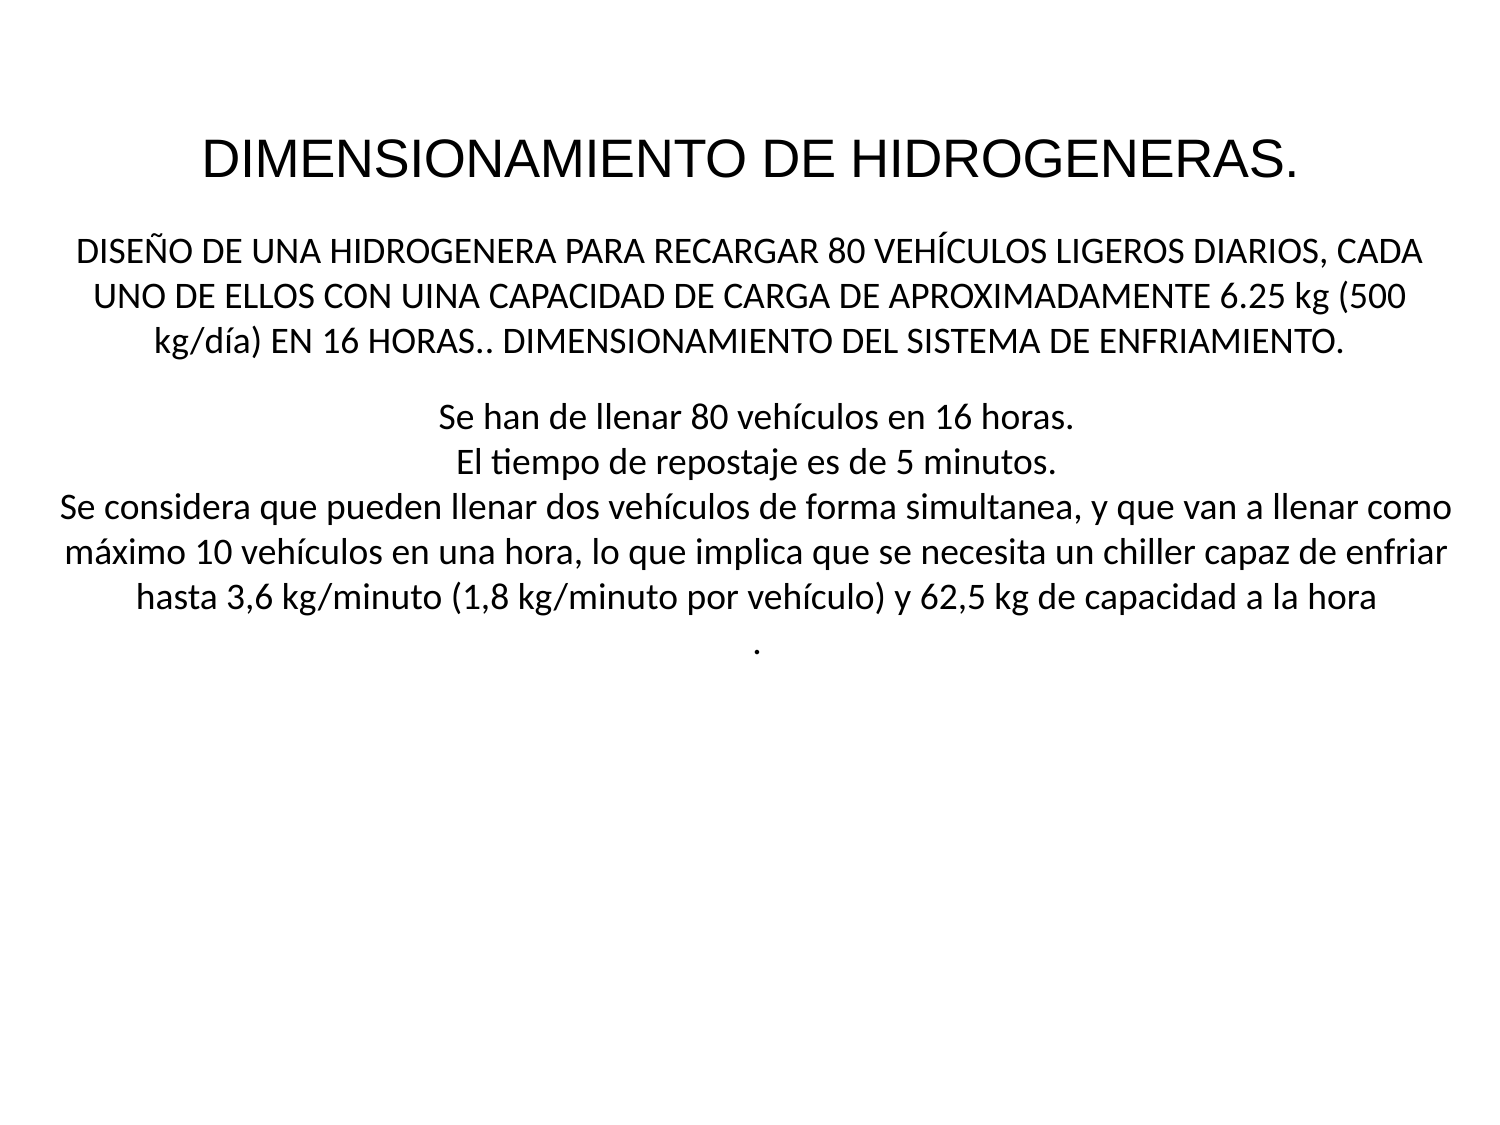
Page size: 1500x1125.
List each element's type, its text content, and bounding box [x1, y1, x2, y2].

text_box DIMENSIONAMIENTO DE HIDROGENERAS. [0, 130, 1500, 190]
text_box Se han de llenar 80 vehículos en 16 horas. El tiempo de repostaje es de 5 minutos. Se considera que pueden llenar dos vehículos de forma simultanea, y que van a llenar como máximo 10 vehículos en una hora, lo que implica que se necesita un chiller capaz de enfriar hasta 3,6 kg/minuto (1,8 kg/minuto por vehículo) y 62,5 kg de capacidad a la hora . [42, 384, 1472, 805]
text_box DISEÑO DE UNA HIDROGENERA PARA RECARGAR 80 VEHÍCULOS LIGEROS DIARIOS, CADA UNO DE ELLOS CON UINA CAPACIDAD DE CARGA DE APROXIMADAMENTE 6.25 kg (500 kg/día) EN 16 HORAS.. DIMENSIONAMIENTO DEL SISTEMA DE ENFRIAMIENTO. [35, 218, 1465, 369]
